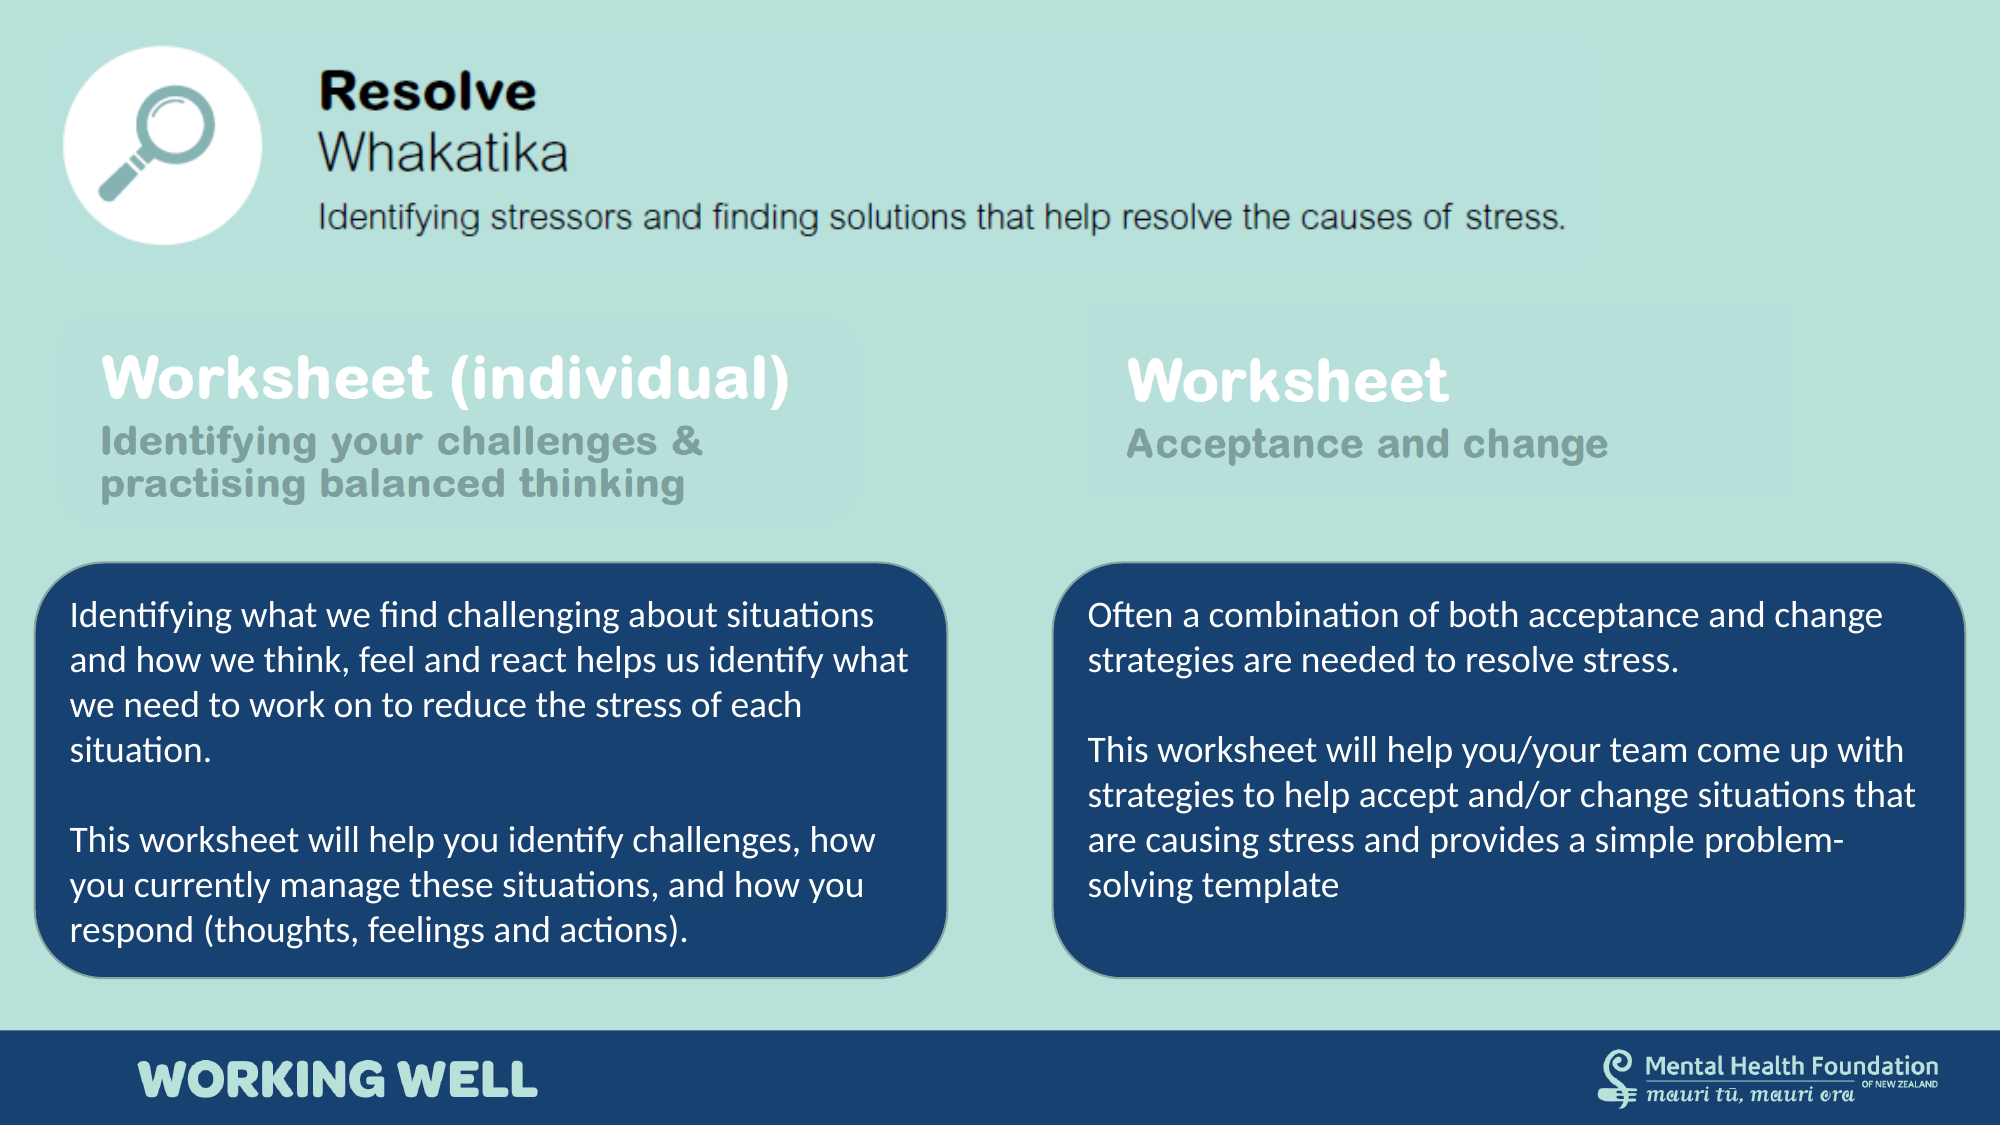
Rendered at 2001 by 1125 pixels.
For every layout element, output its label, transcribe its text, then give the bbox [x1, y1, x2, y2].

picture [1597, 1049, 1938, 1109]
text_box Identifying what we find challenging about situations and how we think, feel and react helps us identify what we need to work on to reduce the stress of each situation. This worksheet will help you identify challenges, how you currently manage these situations, and how you respond (thoughts, feelings and actions). [33, 561, 949, 980]
picture [137, 1060, 538, 1098]
picture [1088, 305, 1787, 495]
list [59, 39, 1594, 266]
picture [59, 318, 858, 522]
text_box Often a combination of both acceptance and change strategies are needed to resolve stress. This worksheet will help you/your team come up with strategies to help accept and/or change situations that are causing stress and provides a simple problem-solving template [1051, 561, 1967, 980]
